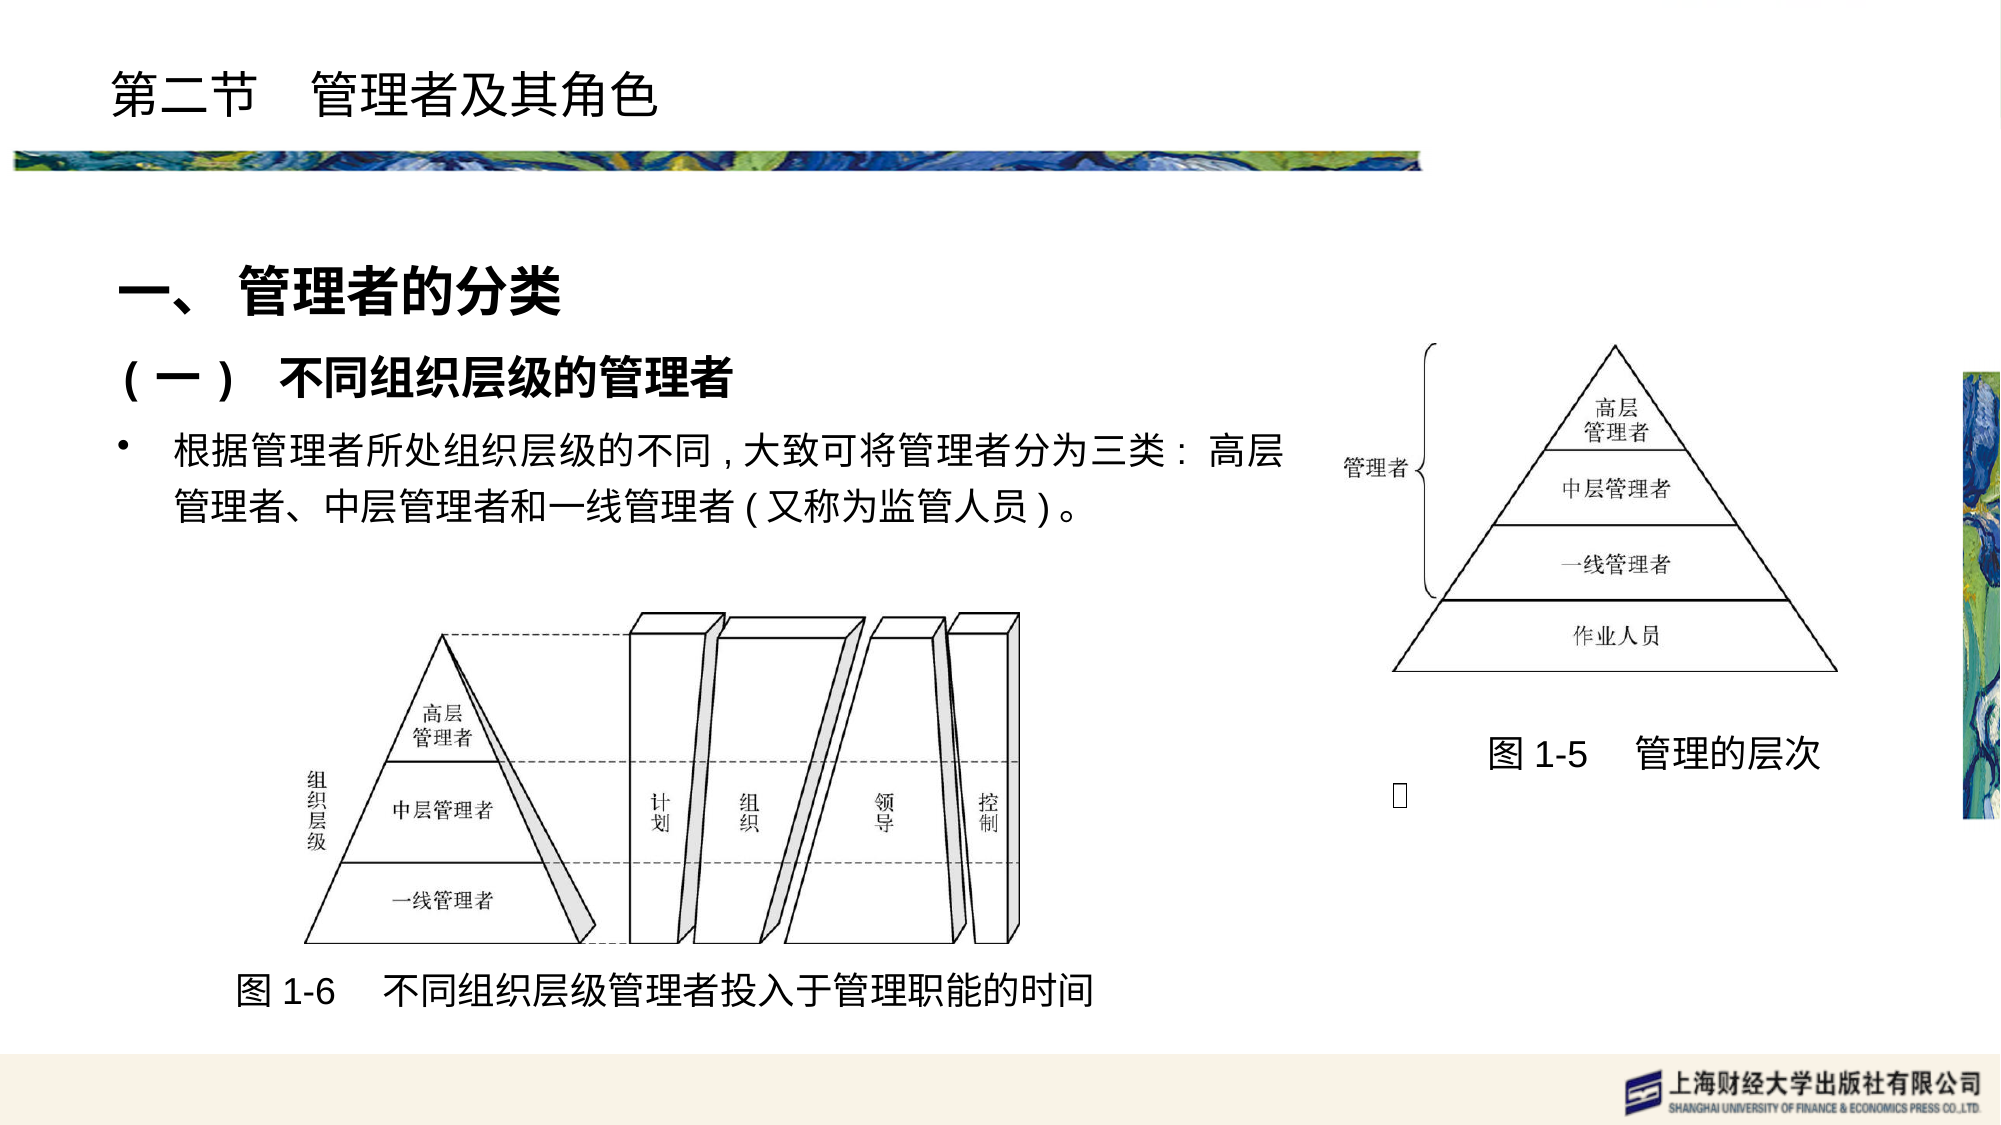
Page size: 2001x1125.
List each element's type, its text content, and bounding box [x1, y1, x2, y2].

text_box 图1-5 管理的层次 [1393, 722, 1879, 783]
title 第二节 管理者及其角色 [94, 42, 1451, 146]
text_box 图1-6 不同组织层级管理者投入于管理职能的时间 [183, 959, 1122, 1020]
picture [0, 0, 2001, 1125]
list 一、 管理者的分类 (一) 不同组织层级的管理者 根据管理者所处组织层级的不同,大致可将管理者分为三类: 高层管理者、中层管理者和一线管理者(又称为监管人员)。 [102, 233, 1300, 1032]
